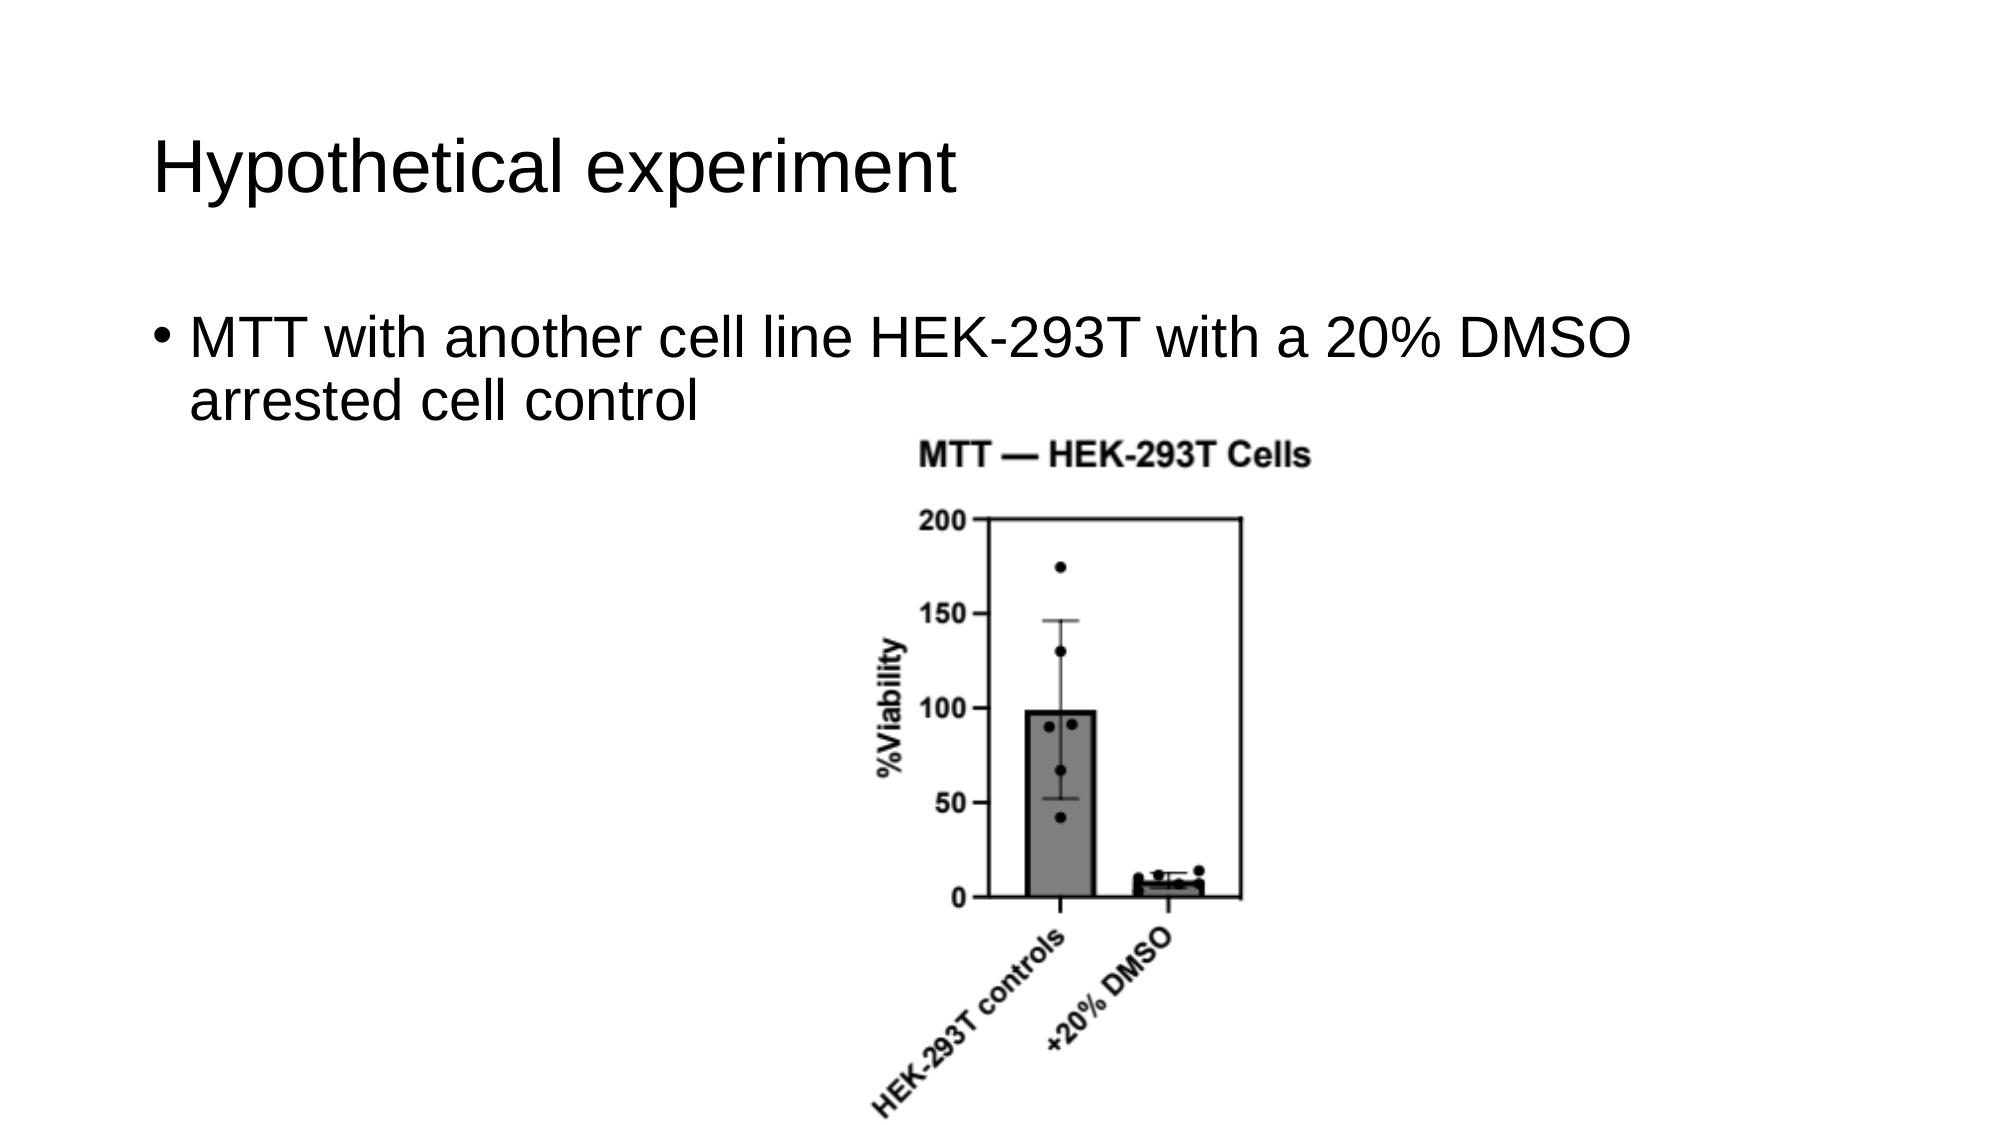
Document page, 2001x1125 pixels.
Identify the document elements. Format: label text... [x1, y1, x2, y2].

title Hypothetical experiment [137, 59, 1863, 278]
list MTT with another cell line HEK-293T with a 20% DMSO arrested cell control [137, 299, 1863, 1014]
picture [858, 419, 1324, 1125]
